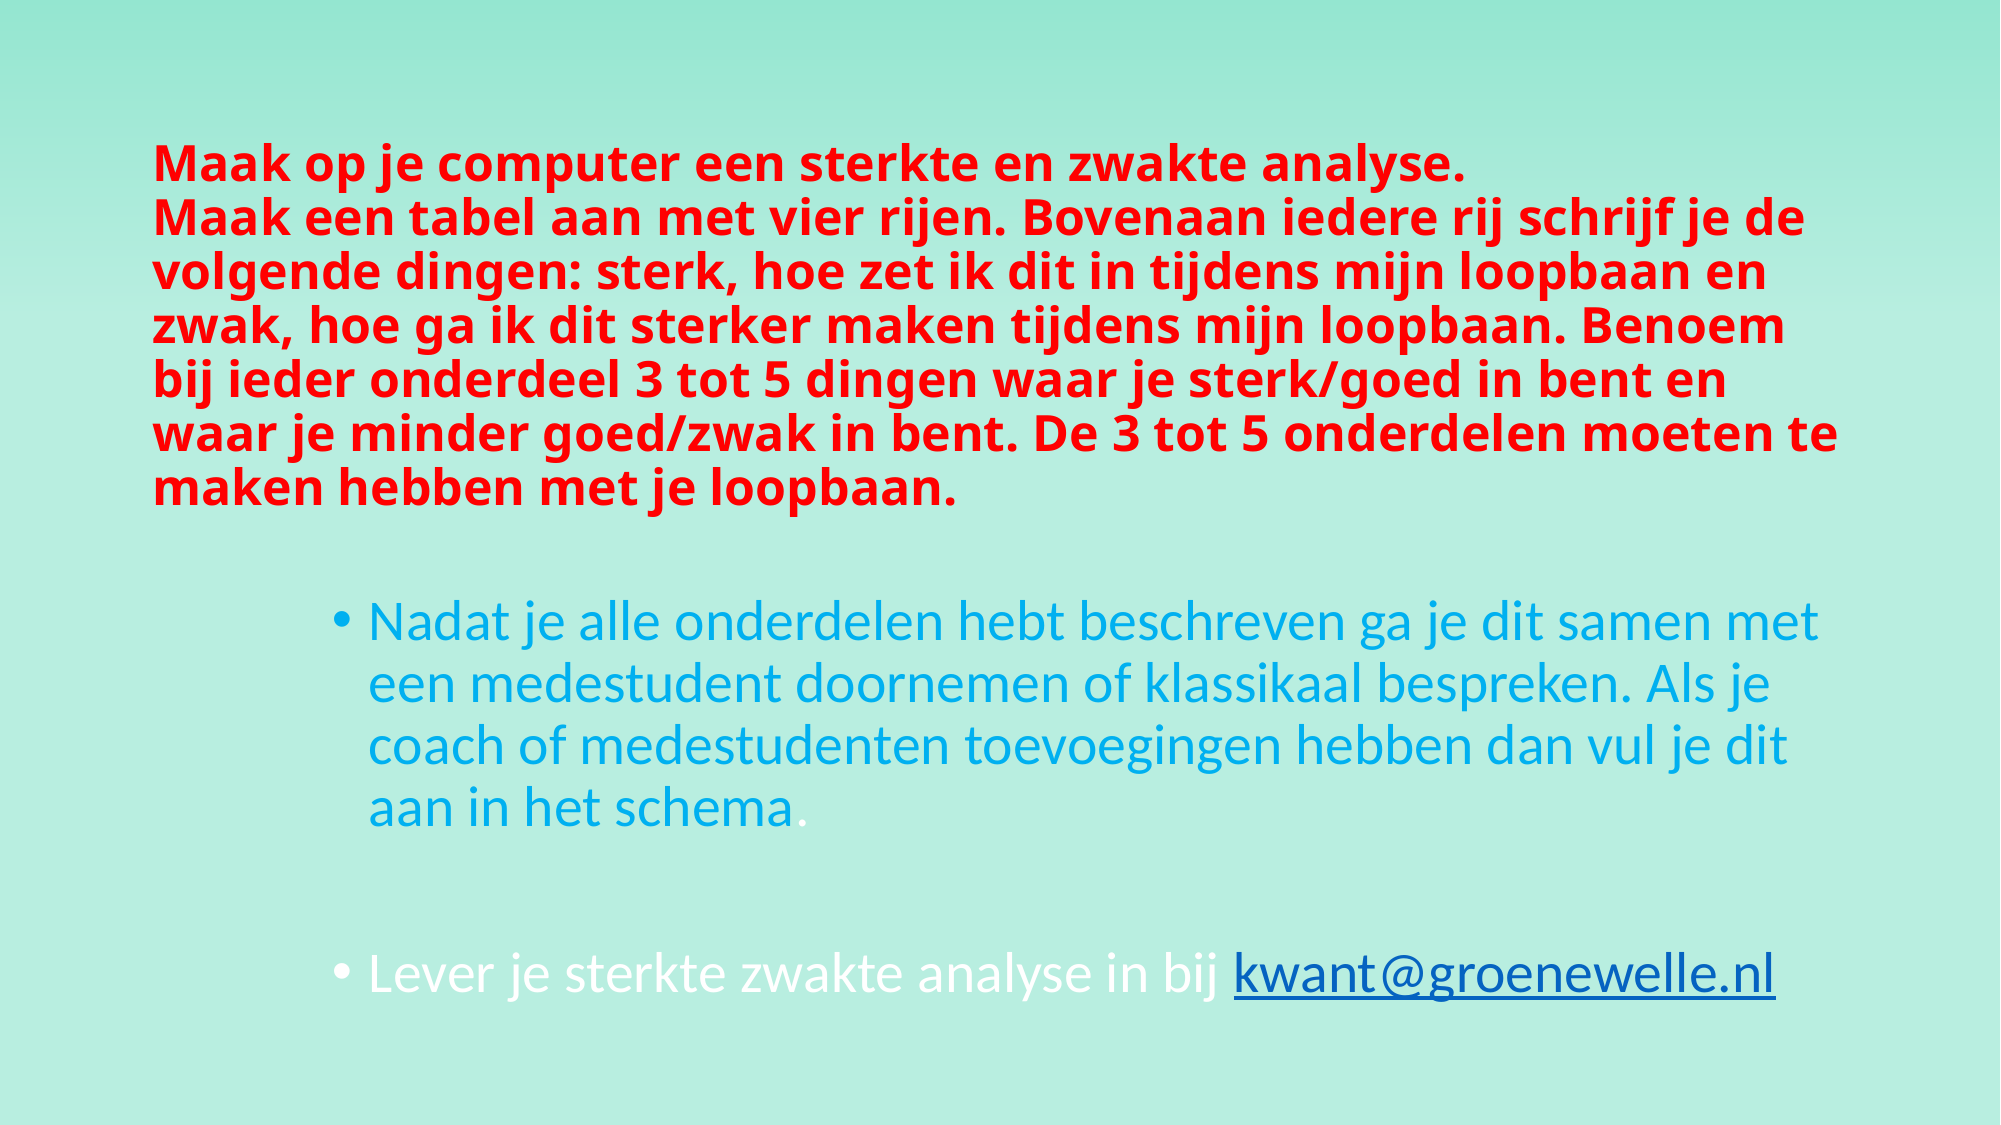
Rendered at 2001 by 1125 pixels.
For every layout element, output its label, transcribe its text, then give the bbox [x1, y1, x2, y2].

list Nadat je alle onderdelen hebt beschreven ga je dit samen met een medestudent doornemen of klassikaal bespreken. Als je coach of medestudenten toevoegingen hebben dan vul je dit aan in het schema. Lever je sterkte zwakte analyse in bij kwant@groenewelle.nl [316, 583, 1863, 1014]
title Maak op je computer een sterkte en zwakte analyse. Maak een tabel aan met vier rijen. Bovenaan iedere rij schrijf je de volgende dingen: sterk, hoe zet ik dit in tijdens mijn loopbaan en zwak, hoe ga ik dit sterker maken tijdens mijn loopbaan. Benoem bij ieder onderdeel 3 tot 5 dingen waar je sterk/goed in bent en waar je minder goed/zwak in bent. De 3 tot 5 onderdelen moeten te maken hebben met je loopbaan. [137, 59, 1863, 278]
